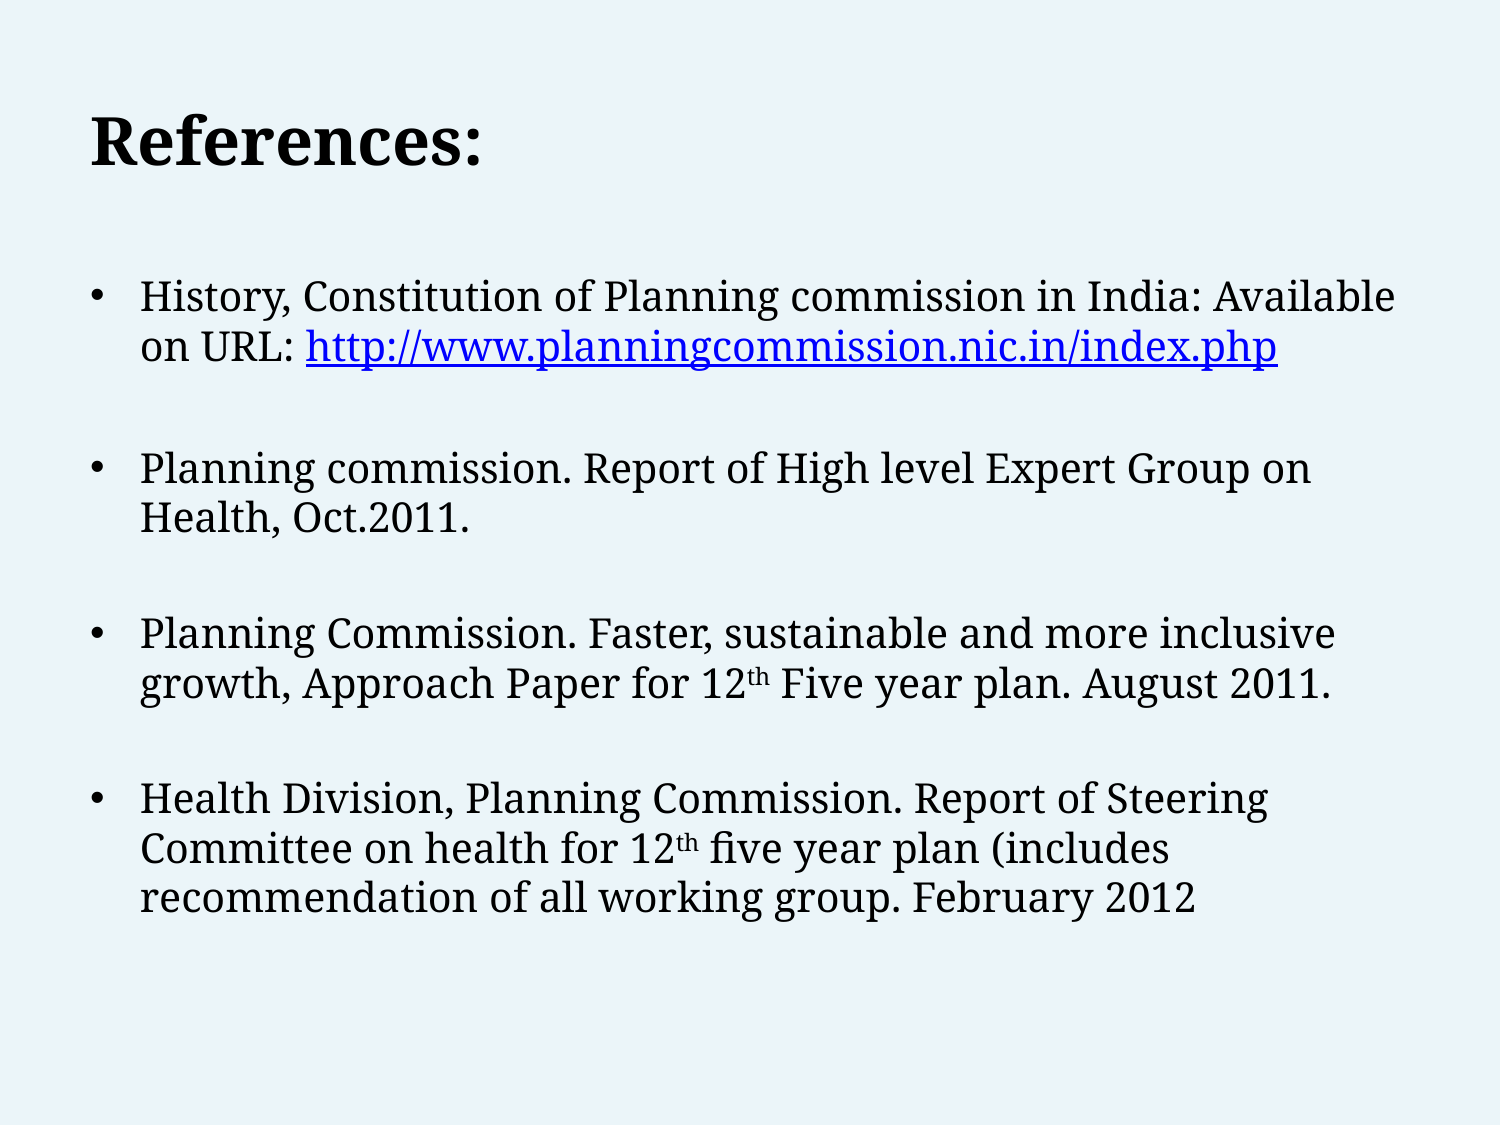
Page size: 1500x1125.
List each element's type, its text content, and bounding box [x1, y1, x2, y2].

title References: [75, 45, 1425, 233]
list History, Constitution of Planning commission in India: Available on URL: http://www.planningcommission.nic.in/index.php Planning commission. Report of High level Expert Group on Health, Oct.2011. Planning Commission. Faster, sustainable and more inclusive growth, Approach Paper for 12th Five year plan. August 2011. Health Division, Planning Commission. Report of Steering Committee on health for 12th five year plan (includes recommendation of all working group. February 2012 [75, 262, 1425, 1005]
